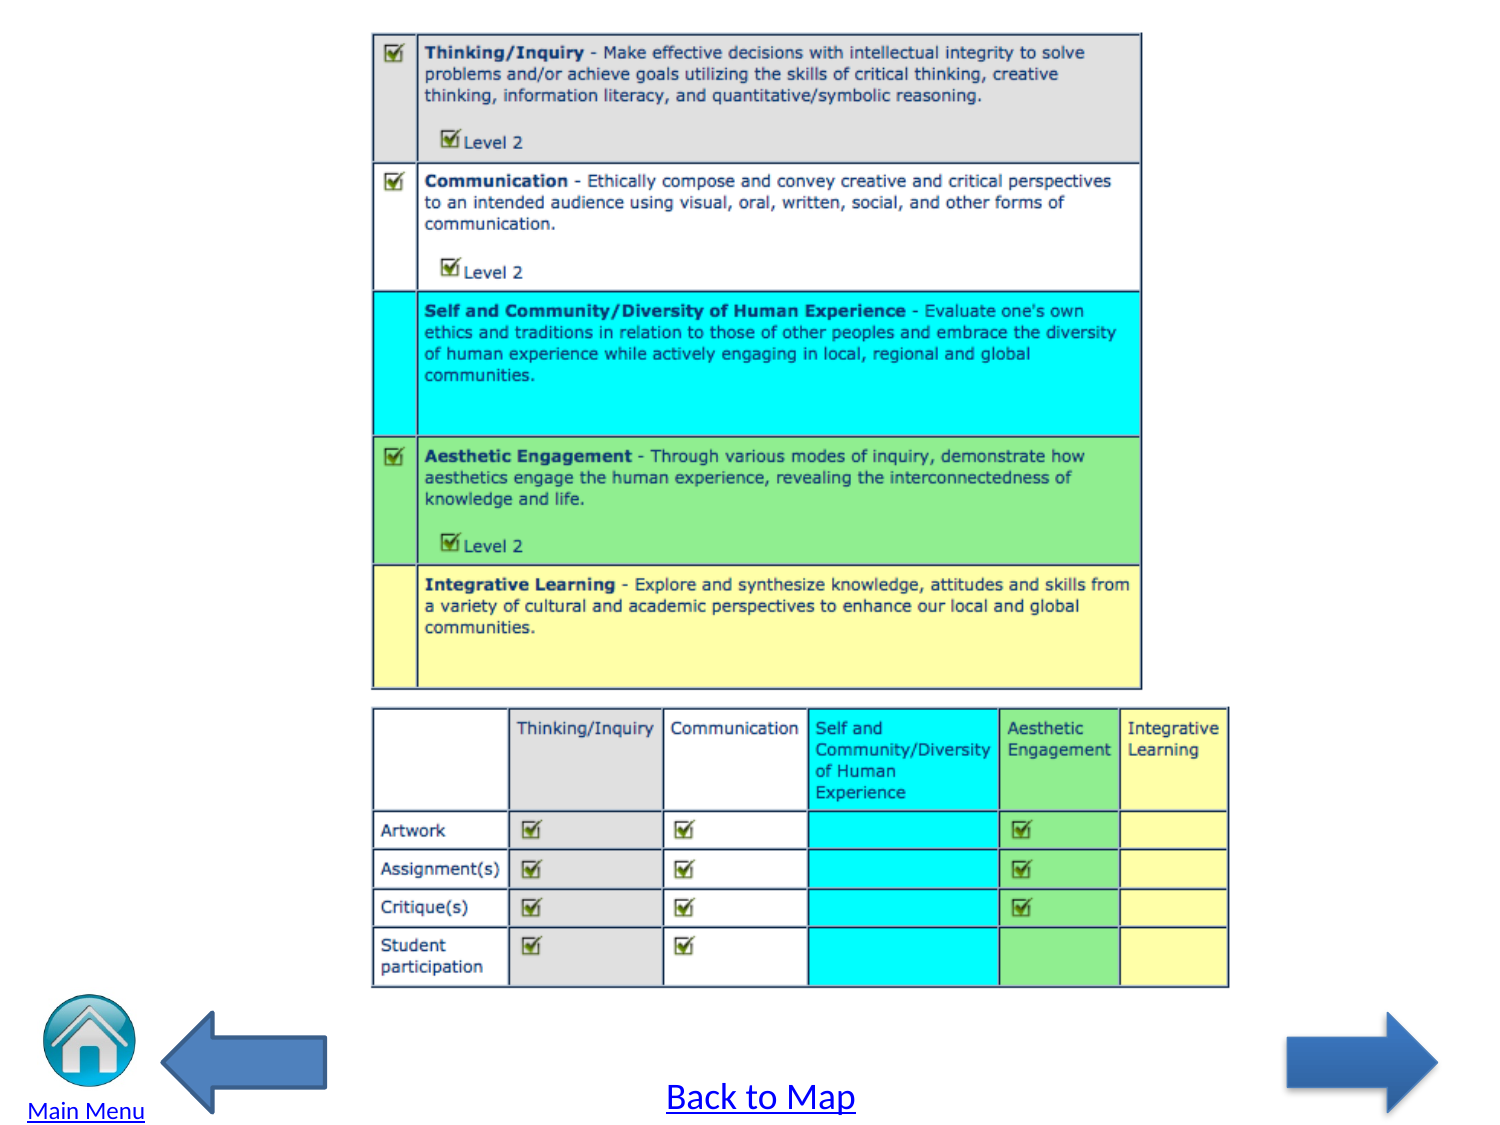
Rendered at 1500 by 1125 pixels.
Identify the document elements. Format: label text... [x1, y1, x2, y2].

picture [37, 987, 141, 1091]
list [349, 16, 1252, 1006]
text_box Back to Map [651, 1064, 871, 1125]
